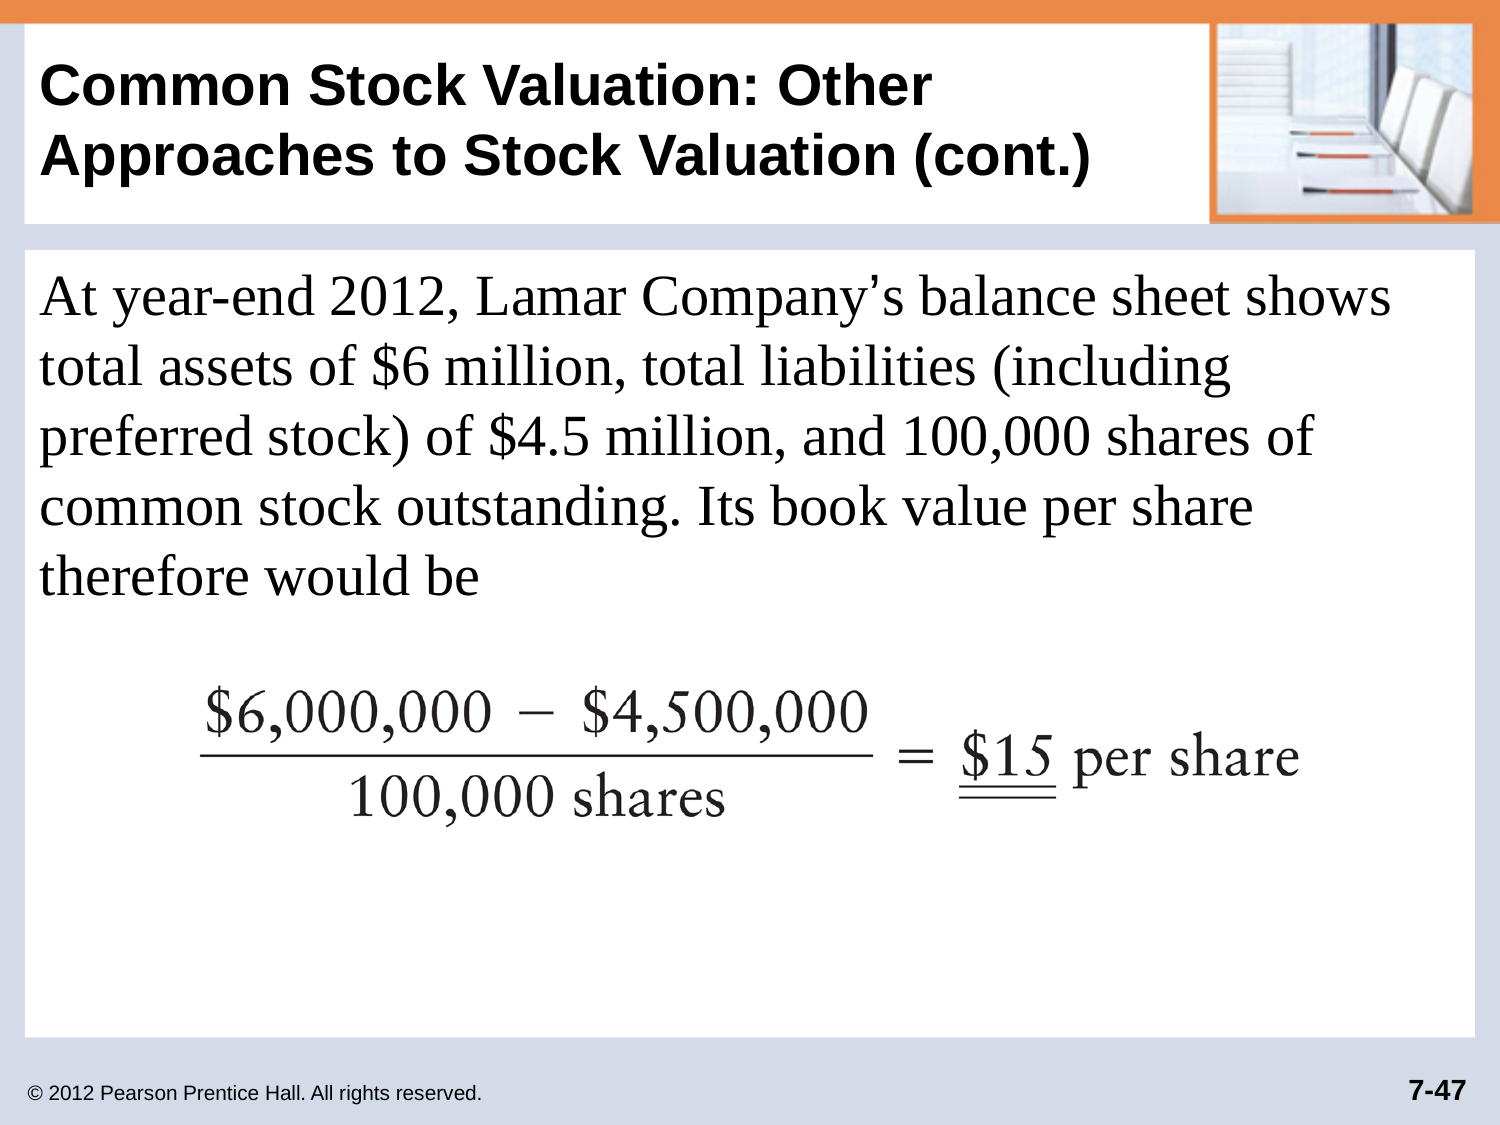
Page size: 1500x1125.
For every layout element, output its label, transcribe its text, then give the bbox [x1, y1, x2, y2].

footer © 2012 Pearson Prentice Hall. All rights reserved. [12, 1037, 938, 1113]
slide_number 7-47 [1331, 1038, 1482, 1114]
picture [0, 0, 1500, 224]
title Common Stock Valuation: Other Approaches to Stock Valuation (cont.) [24, 39, 1201, 195]
picture [192, 674, 1308, 835]
list At year-end 2012, Lamar Company’s balance sheet shows total assets of $6 million, total liabilities (including preferred stock) of $4.5 million, and 100,000 shares of common stock outstanding. Its book value per share therefore would be [24, 249, 1476, 1013]
